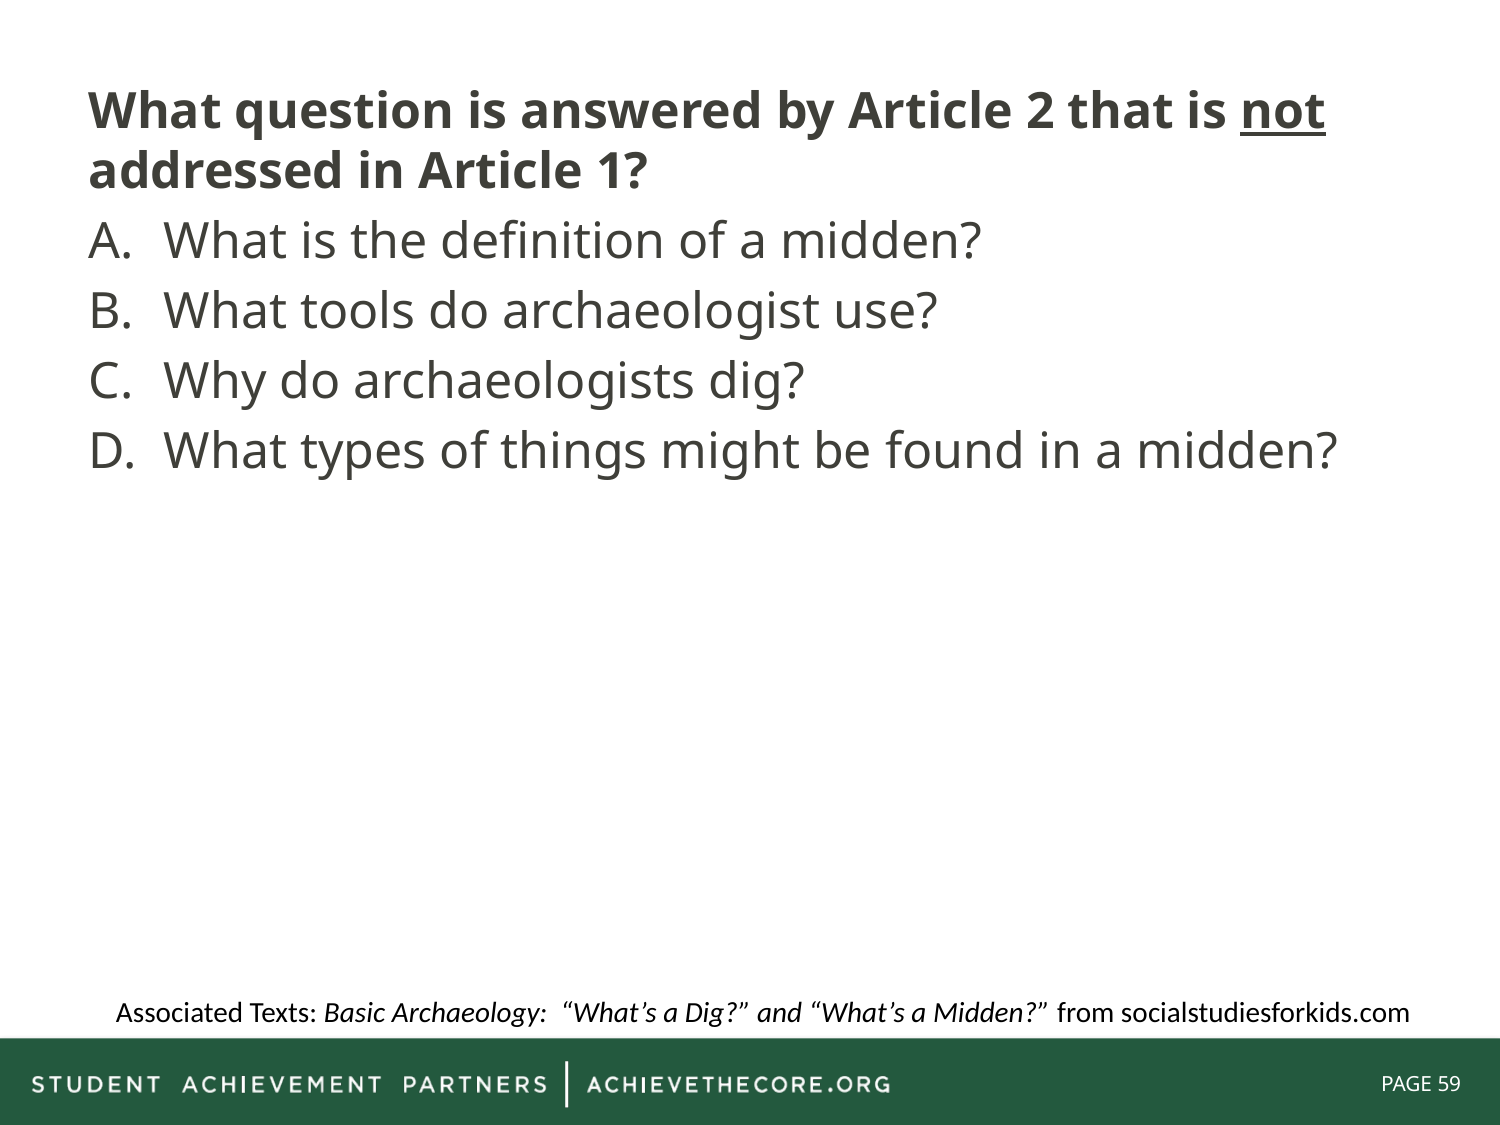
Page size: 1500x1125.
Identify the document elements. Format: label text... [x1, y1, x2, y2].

list What question is answered by Article 2 that is not addressed in Article 1? What is the definition of a midden? What tools do archaeologist use? Why do archaeologists dig? What types of things might be found in a midden? [73, 70, 1424, 607]
text_box Associated Texts: Basic Archaeology: “What’s a Dig?” and “What’s a Midden?” from socialstudiesforkids.com [74, 986, 1459, 1036]
